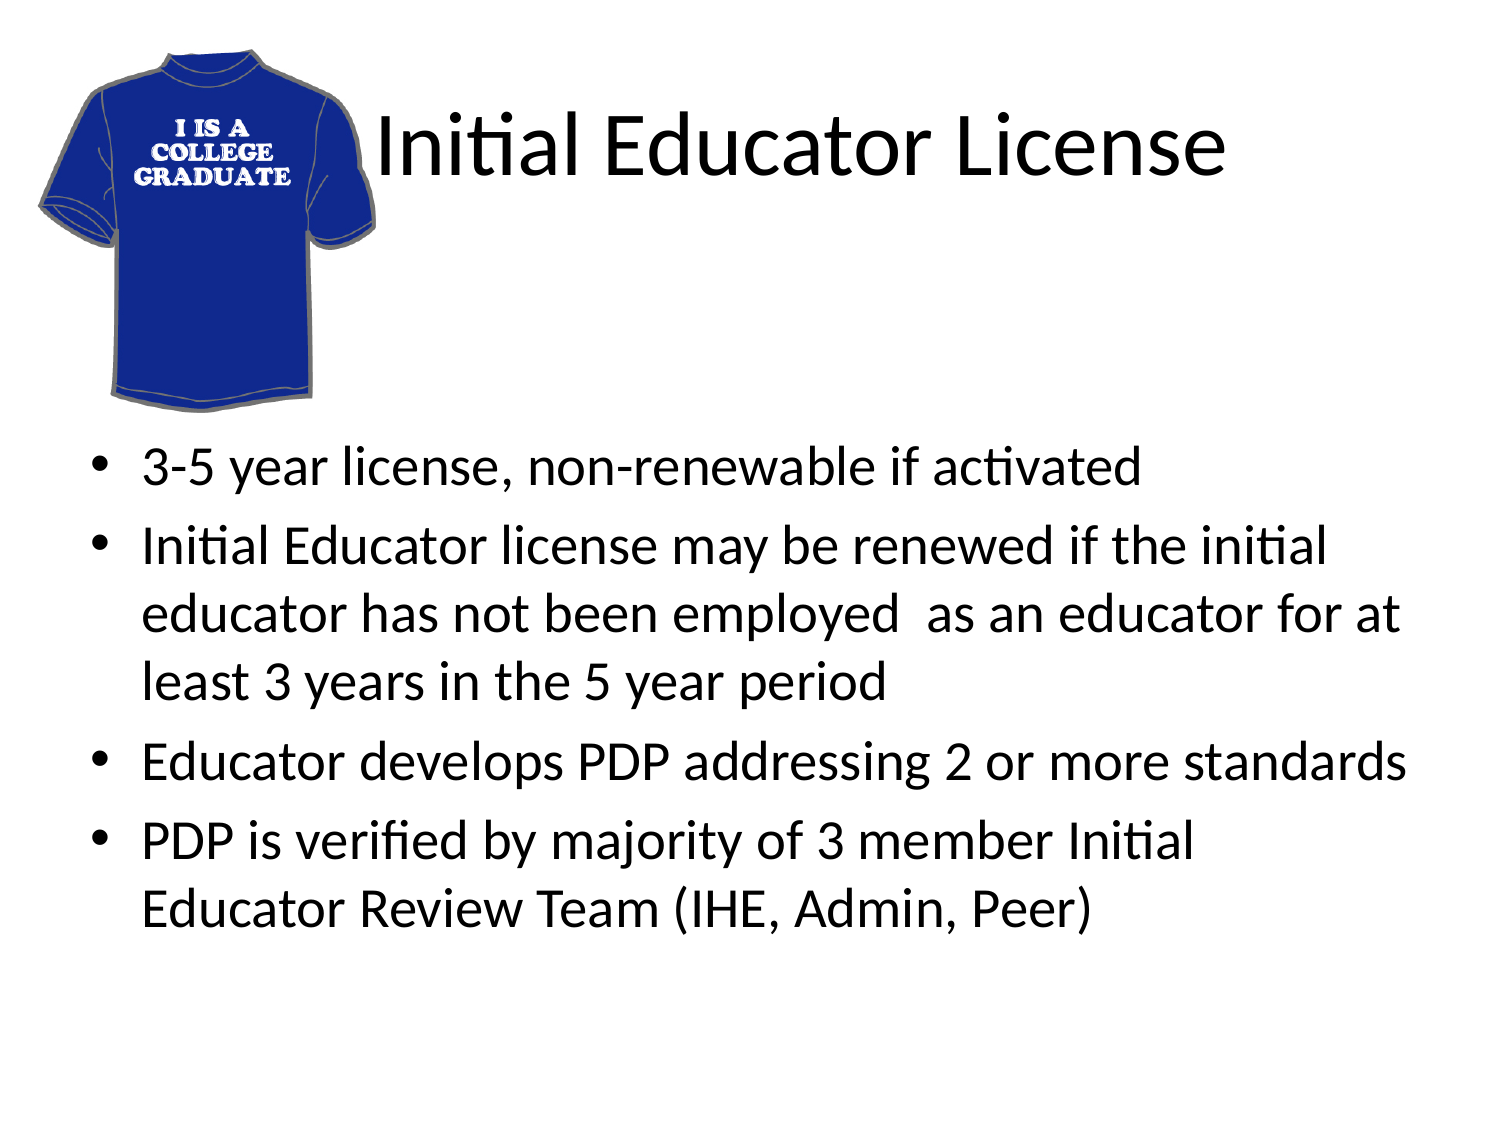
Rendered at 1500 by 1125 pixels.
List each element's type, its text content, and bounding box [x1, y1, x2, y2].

list 3-5 year license, non-renewable if activated Initial Educator license may be renewed if the initial educator has not been employed as an educator for at least 3 years in the 5 year period Educator develops PDP addressing 2 or more standards PDP is verified by majority of 3 member Initial Educator Review Team (IHE, Admin, Peer) [75, 262, 1425, 1005]
picture [37, 49, 376, 413]
title Initial Educator License [75, 45, 1425, 233]
